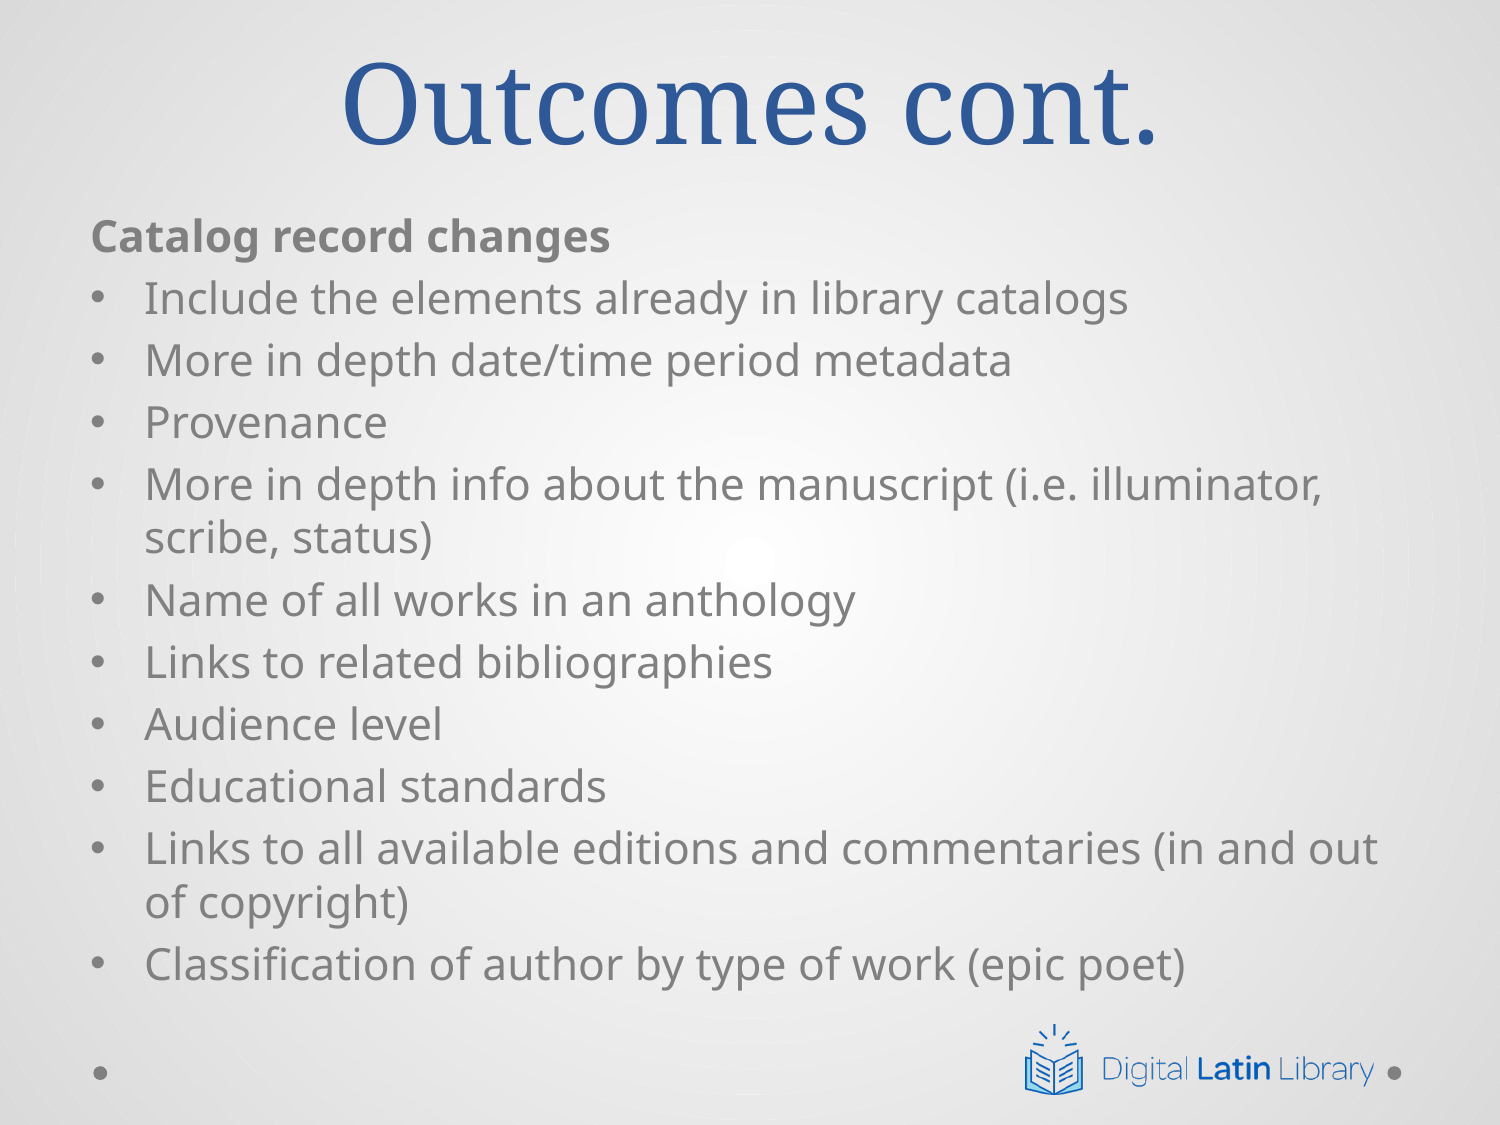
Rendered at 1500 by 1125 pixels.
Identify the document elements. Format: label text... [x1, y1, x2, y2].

list Catalog record changes Include the elements already in library catalogs More in depth date/time period metadata Provenance More in depth info about the manuscript (i.e. illuminator, scribe, status) Name of all works in an anthology Links to related bibliographies Audience level Educational standards Links to all available editions and commentaries (in and out of copyright) Classification of author by type of work (epic poet) [75, 200, 1425, 1000]
picture [1025, 1024, 1374, 1095]
title Outcomes cont. [75, 24, 1425, 175]
